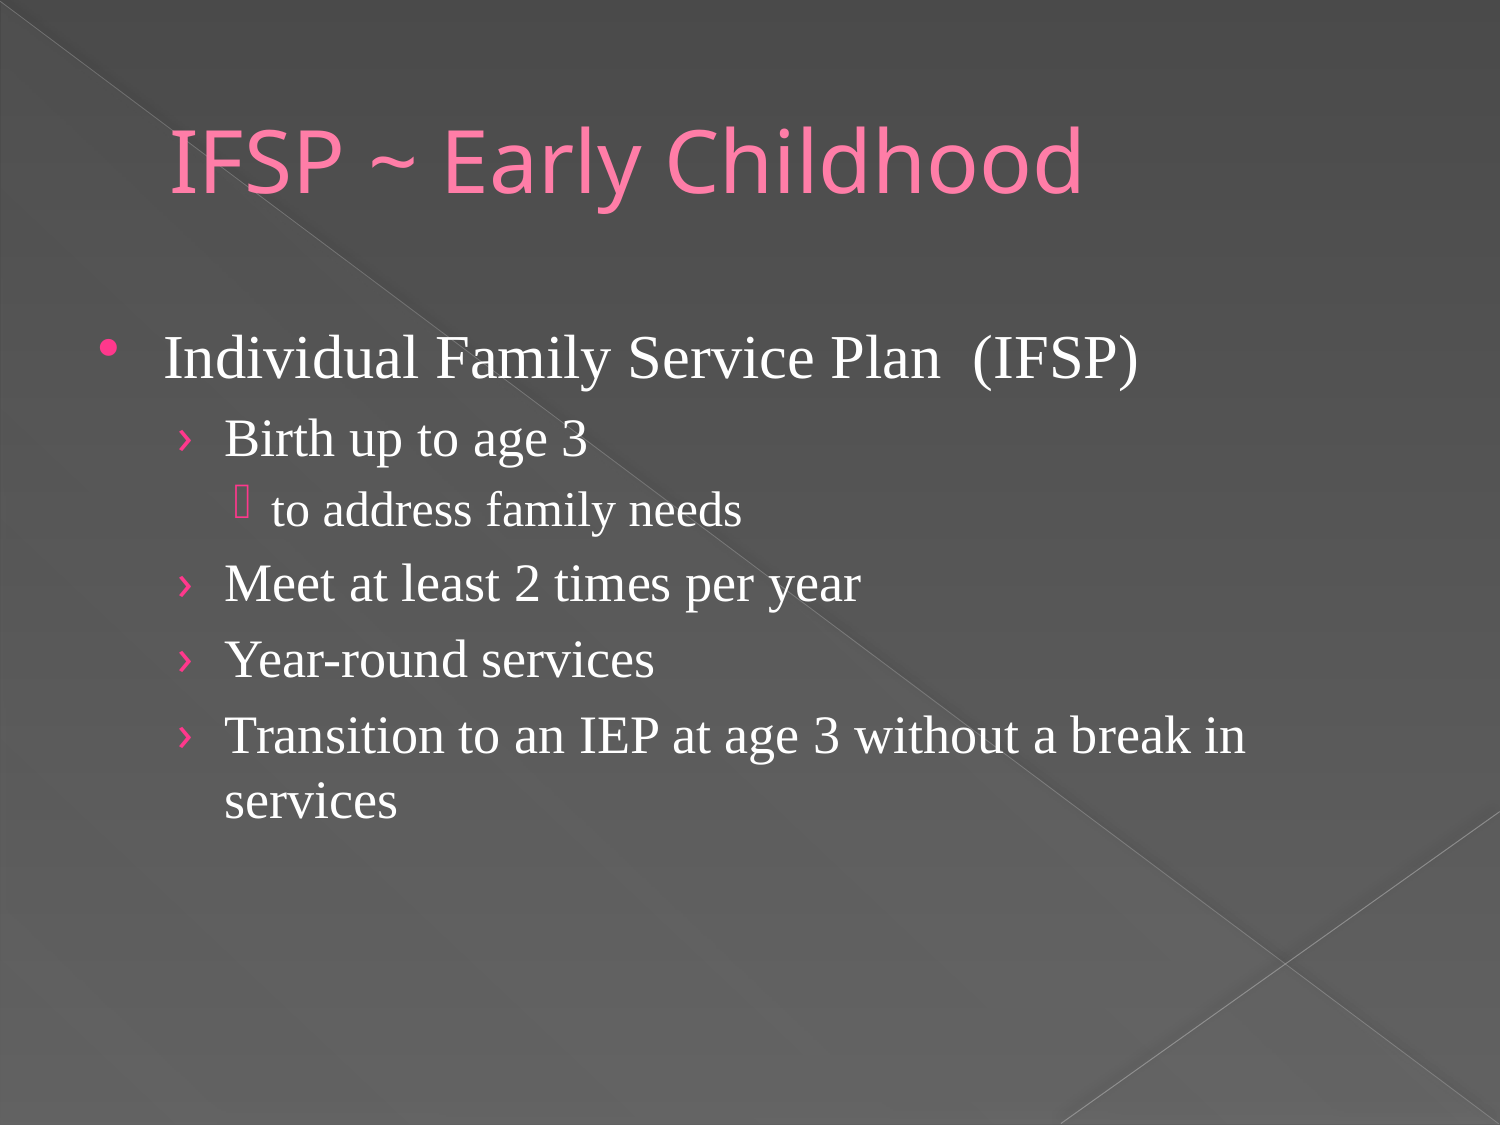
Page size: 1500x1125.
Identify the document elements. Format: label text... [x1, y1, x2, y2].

title IFSP ~ Early Childhood [75, 43, 1425, 274]
list Individual Family Service Plan (IFSP) Birth up to age 3 to address family needs Meet at least 2 times per year Year-round services Transition to an IEP at age 3 without a break in services [75, 308, 1425, 1059]
